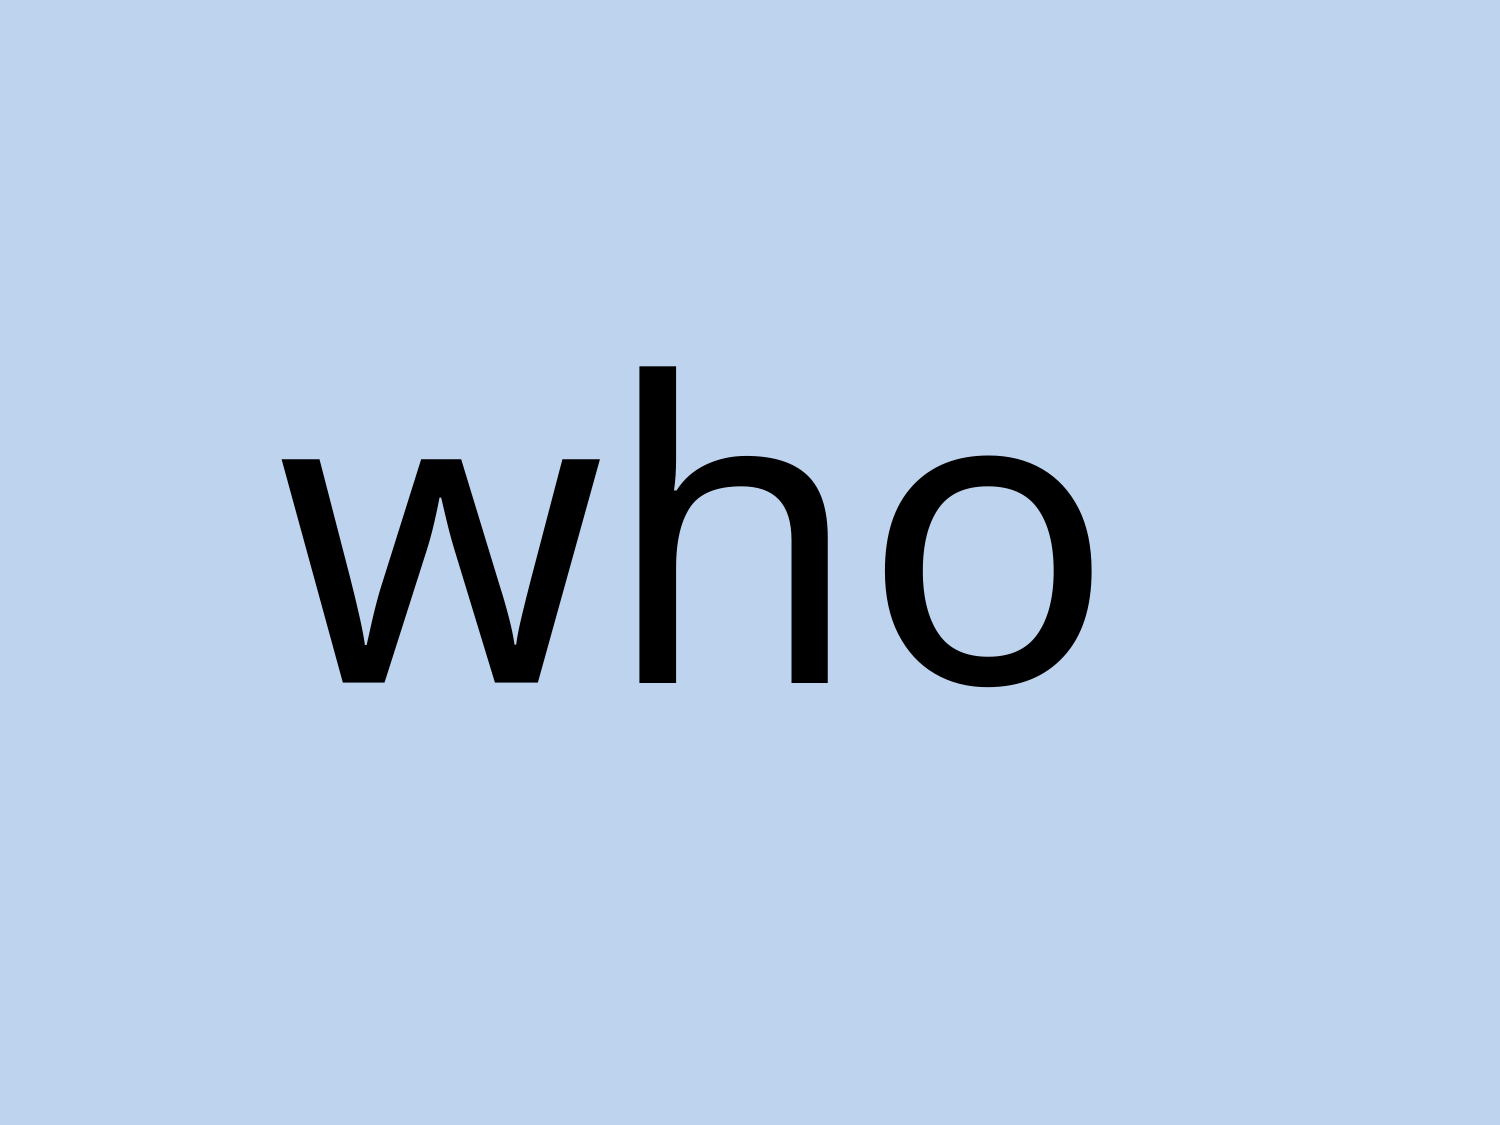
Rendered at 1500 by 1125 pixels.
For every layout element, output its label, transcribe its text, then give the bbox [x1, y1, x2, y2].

text_box who [41, 259, 1459, 775]
